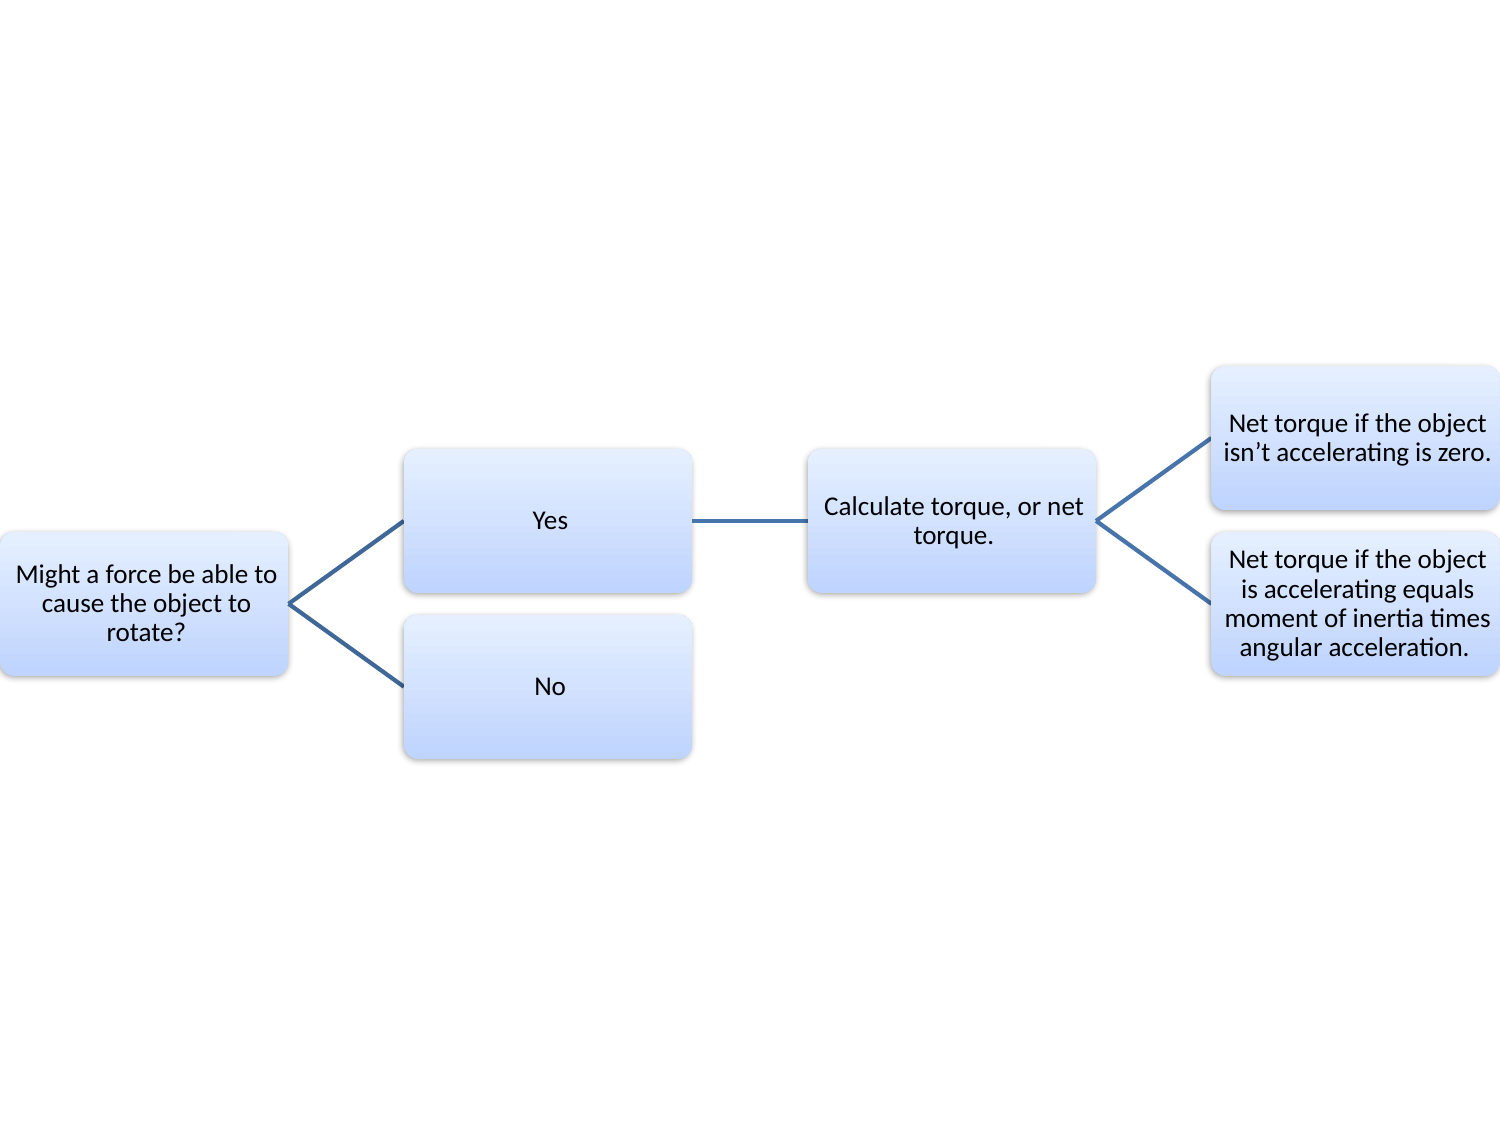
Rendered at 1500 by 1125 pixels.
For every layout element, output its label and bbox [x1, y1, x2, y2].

text_box [0, 0, 1500, 1125]
